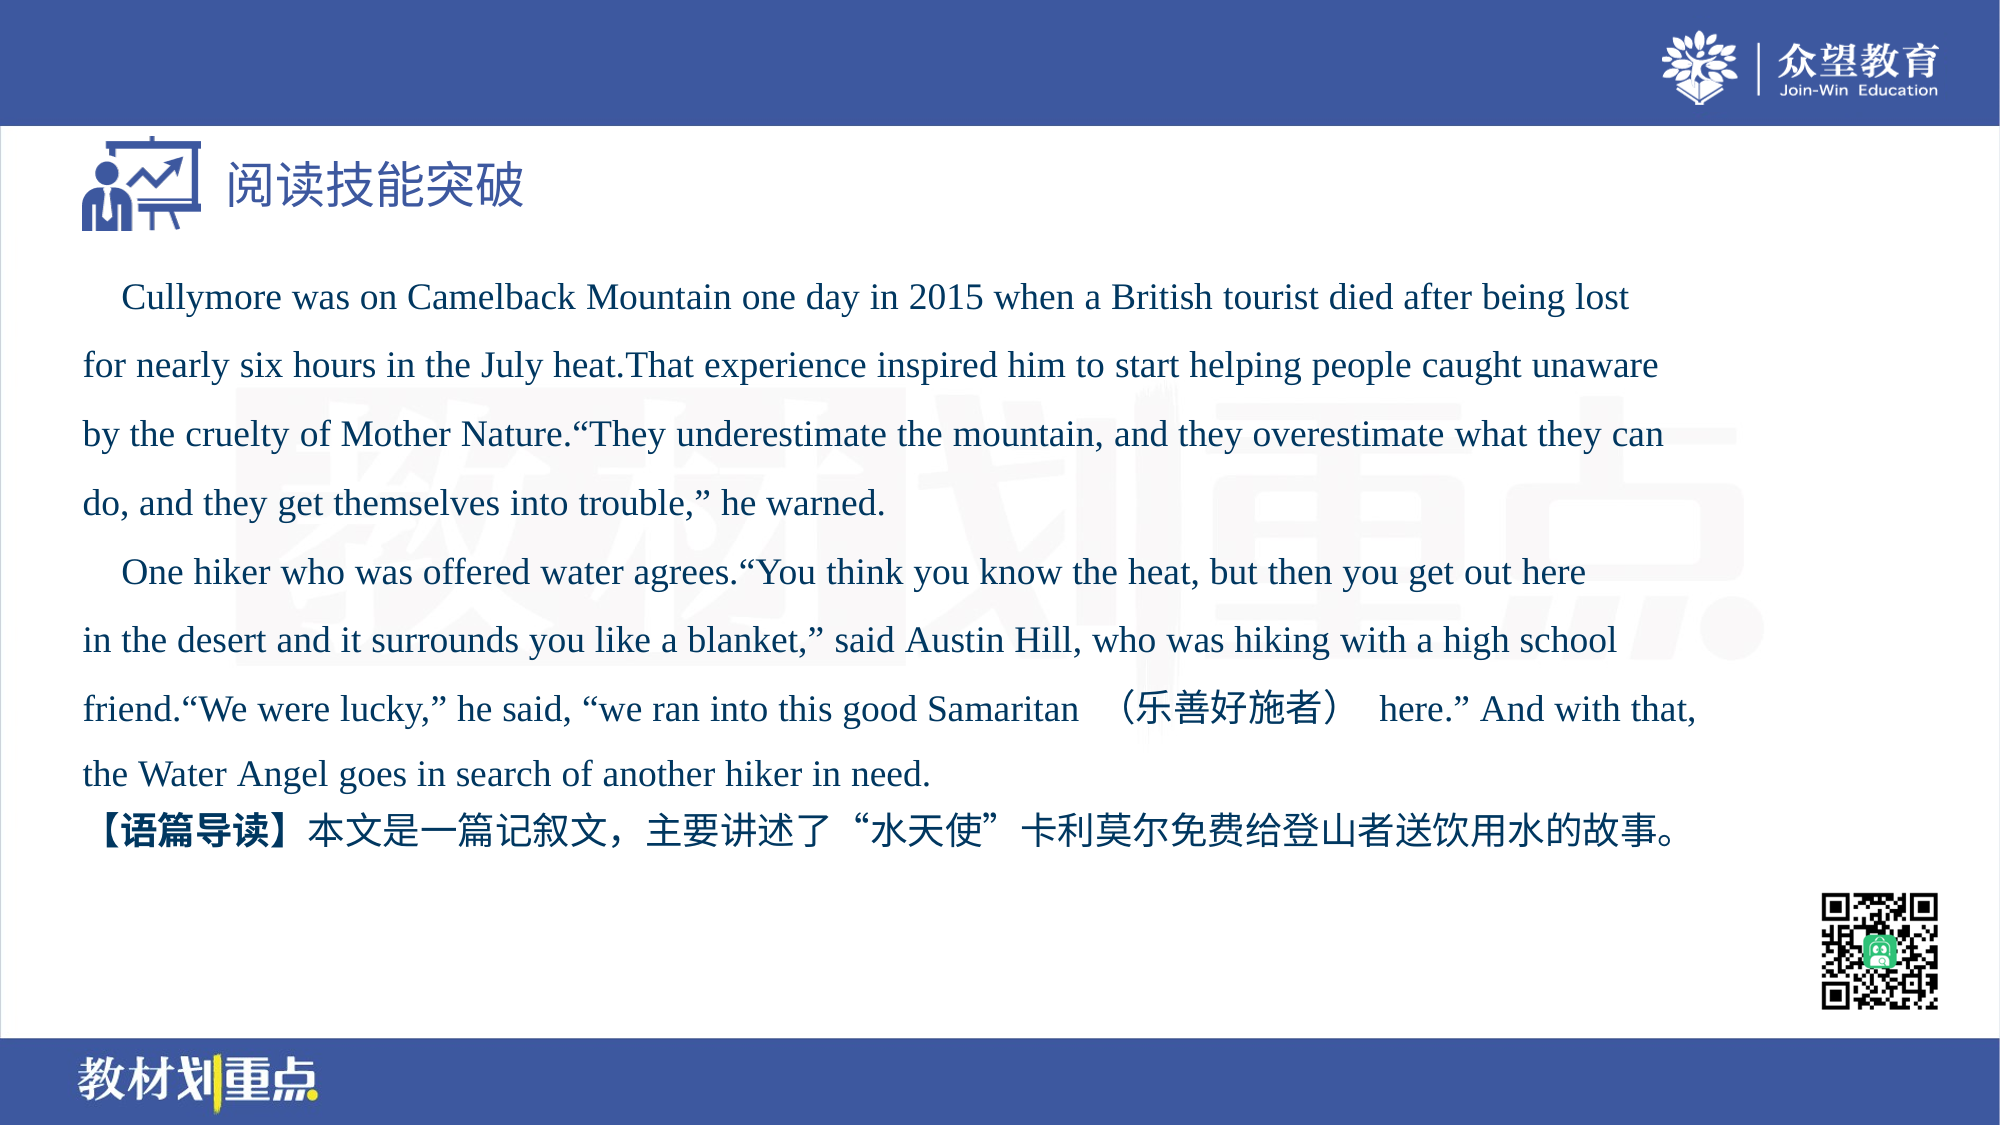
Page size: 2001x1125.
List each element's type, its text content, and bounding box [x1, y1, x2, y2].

text_box 【语篇导读】本文是一篇记叙文，主要讲述了“水天使”卡利莫尔免费给登山者送饮用水的故事。 [82, 787, 1817, 846]
picture [0, 0, 2000, 1125]
text_box Cullymore was on Camelback Mountain one day in 2015 when a British tourist died after being lost for nearly six hours in the July heat.That experience inspired him to start helping people caught unaware by the cruelty of Mother Nature.“They underestimate the mountain, and they overestimate what they can do, and they get themselves into trouble,” he warned. One hiker who was offered water agrees.“You think you know the heat, but then you get out here in the desert and it surrounds you like a blanket,” said Austin Hill, who was hiking with a high school friend.“We were lucky,” he said, “we ran into this good Samaritan （乐善好施者） here.” And with that, the Water Angel goes in search of another hiker in need. [82, 248, 1817, 787]
